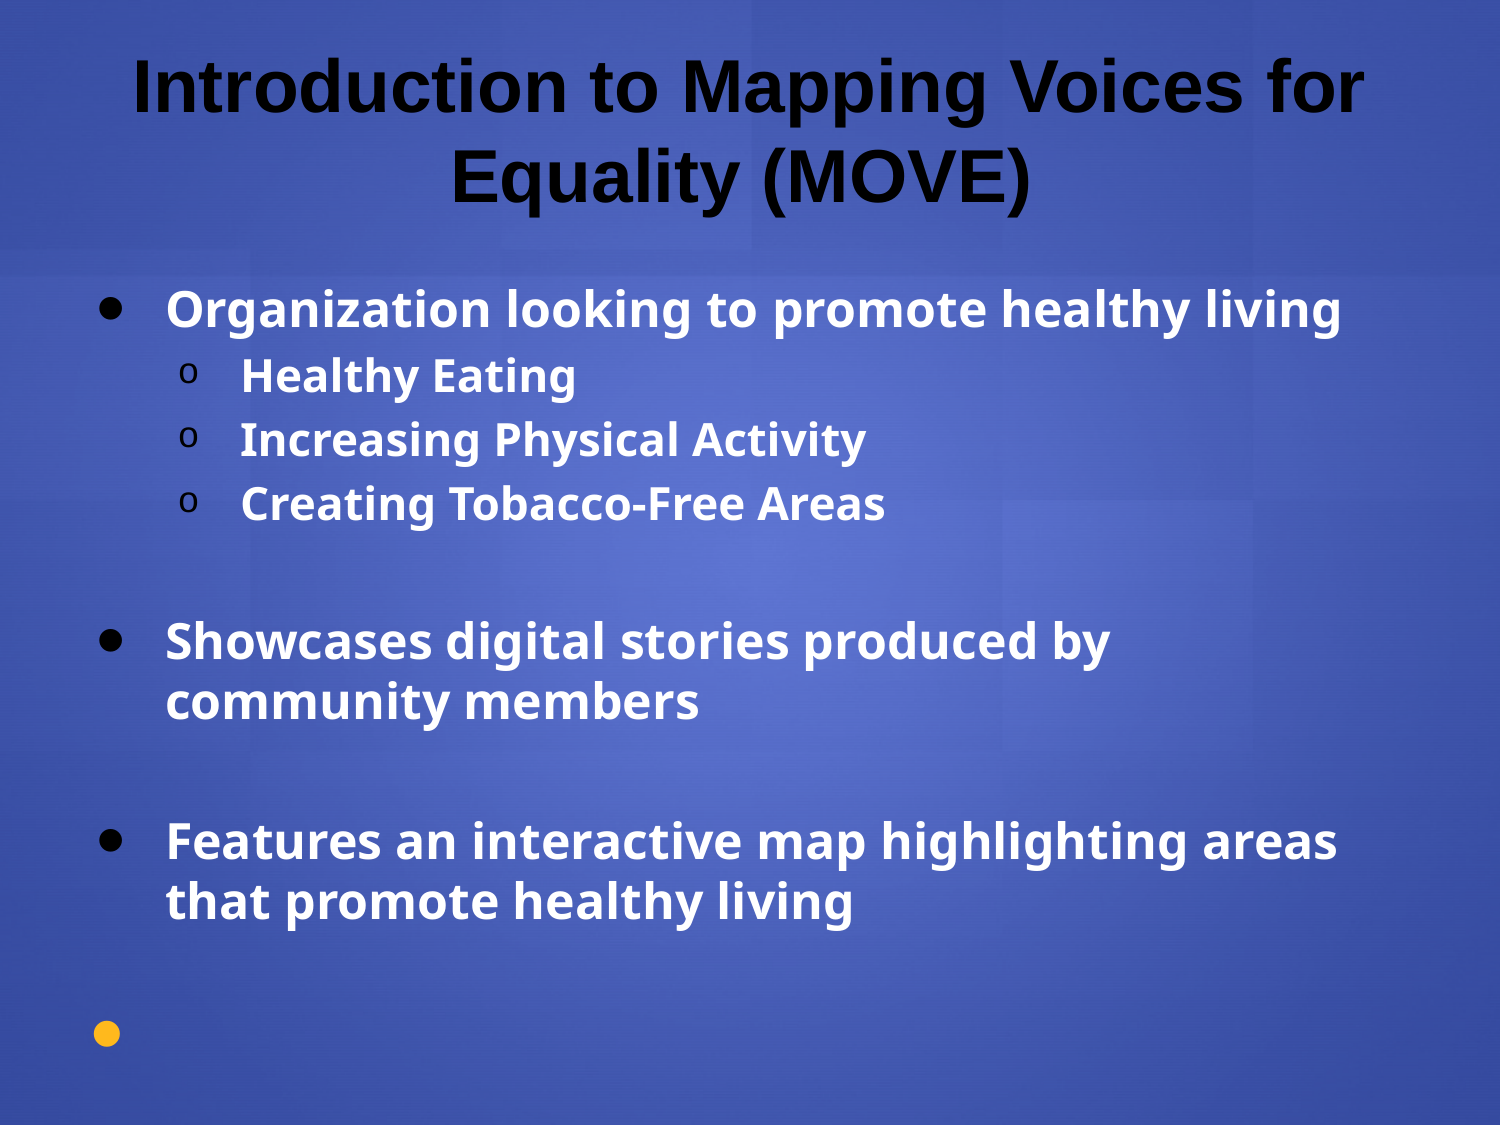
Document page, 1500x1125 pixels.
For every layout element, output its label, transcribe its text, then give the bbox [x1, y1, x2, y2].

list Organization looking to promote healthy living Healthy Eating Increasing Physical Activity Creating Tobacco-Free Areas Showcases digital stories produced by community members Features an interactive map highlighting areas that promote healthy living [75, 262, 1425, 1085]
title Introduction to Mapping Voices for Equality (MOVE) [75, 14, 1425, 233]
